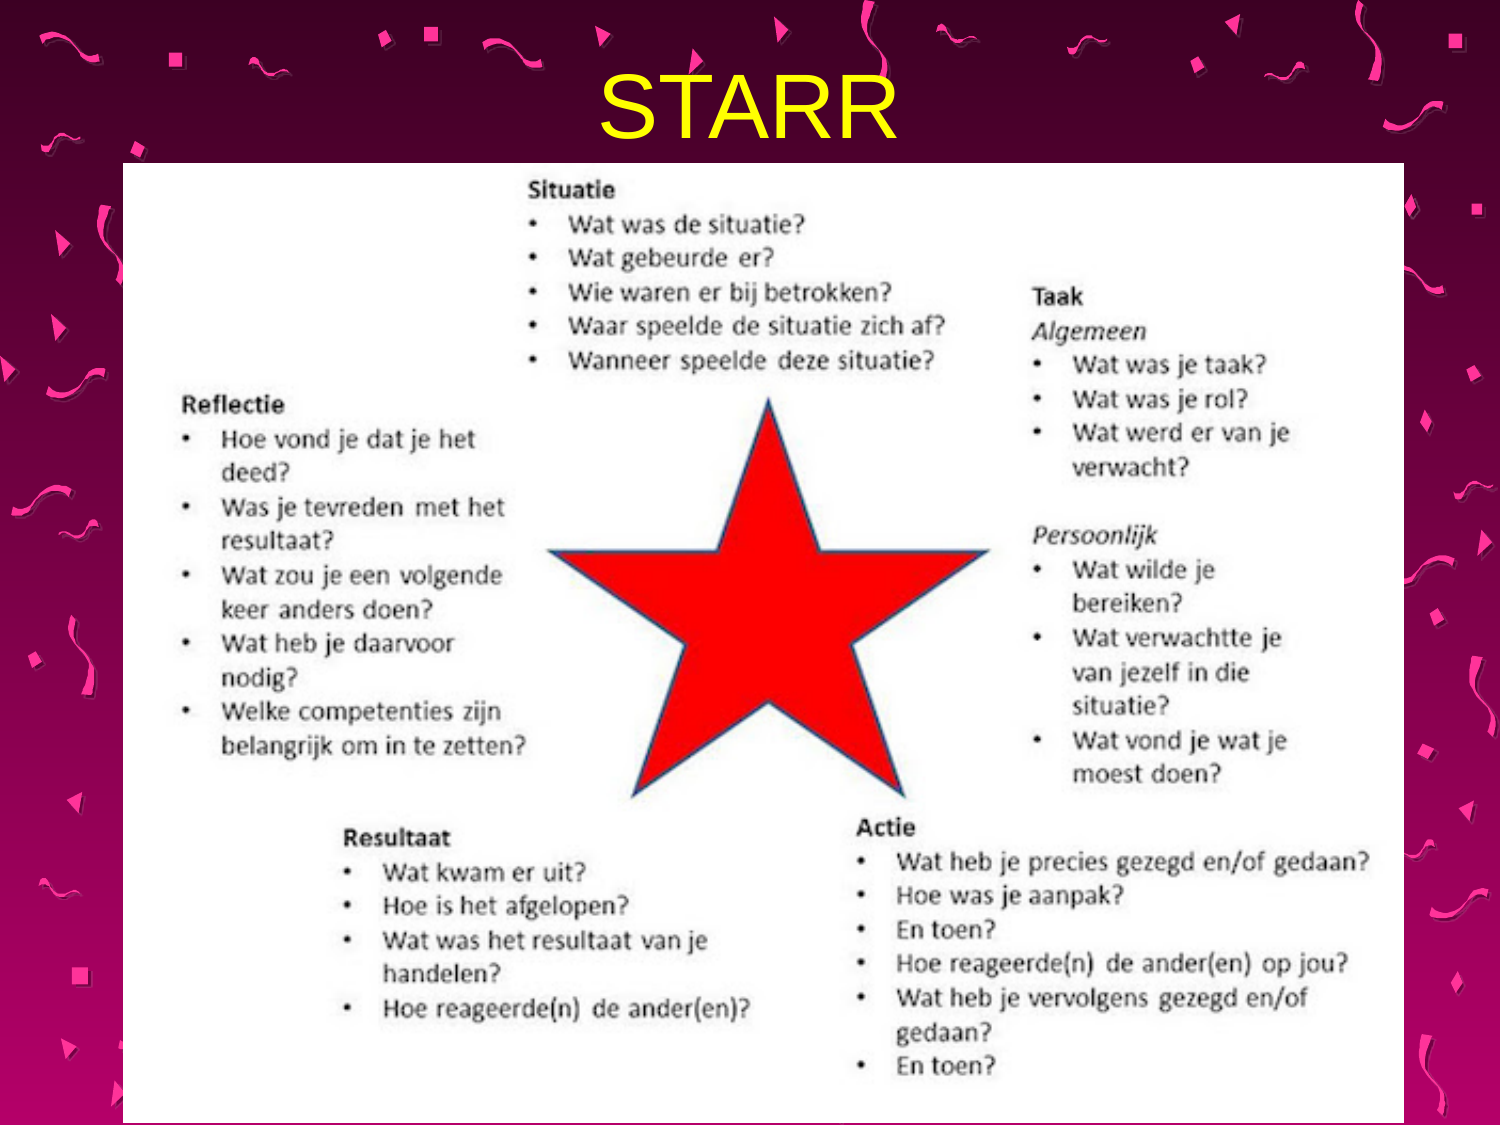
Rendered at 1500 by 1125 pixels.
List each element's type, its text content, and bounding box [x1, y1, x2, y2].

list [123, 162, 1404, 1123]
title STARR [112, 30, 1388, 173]
